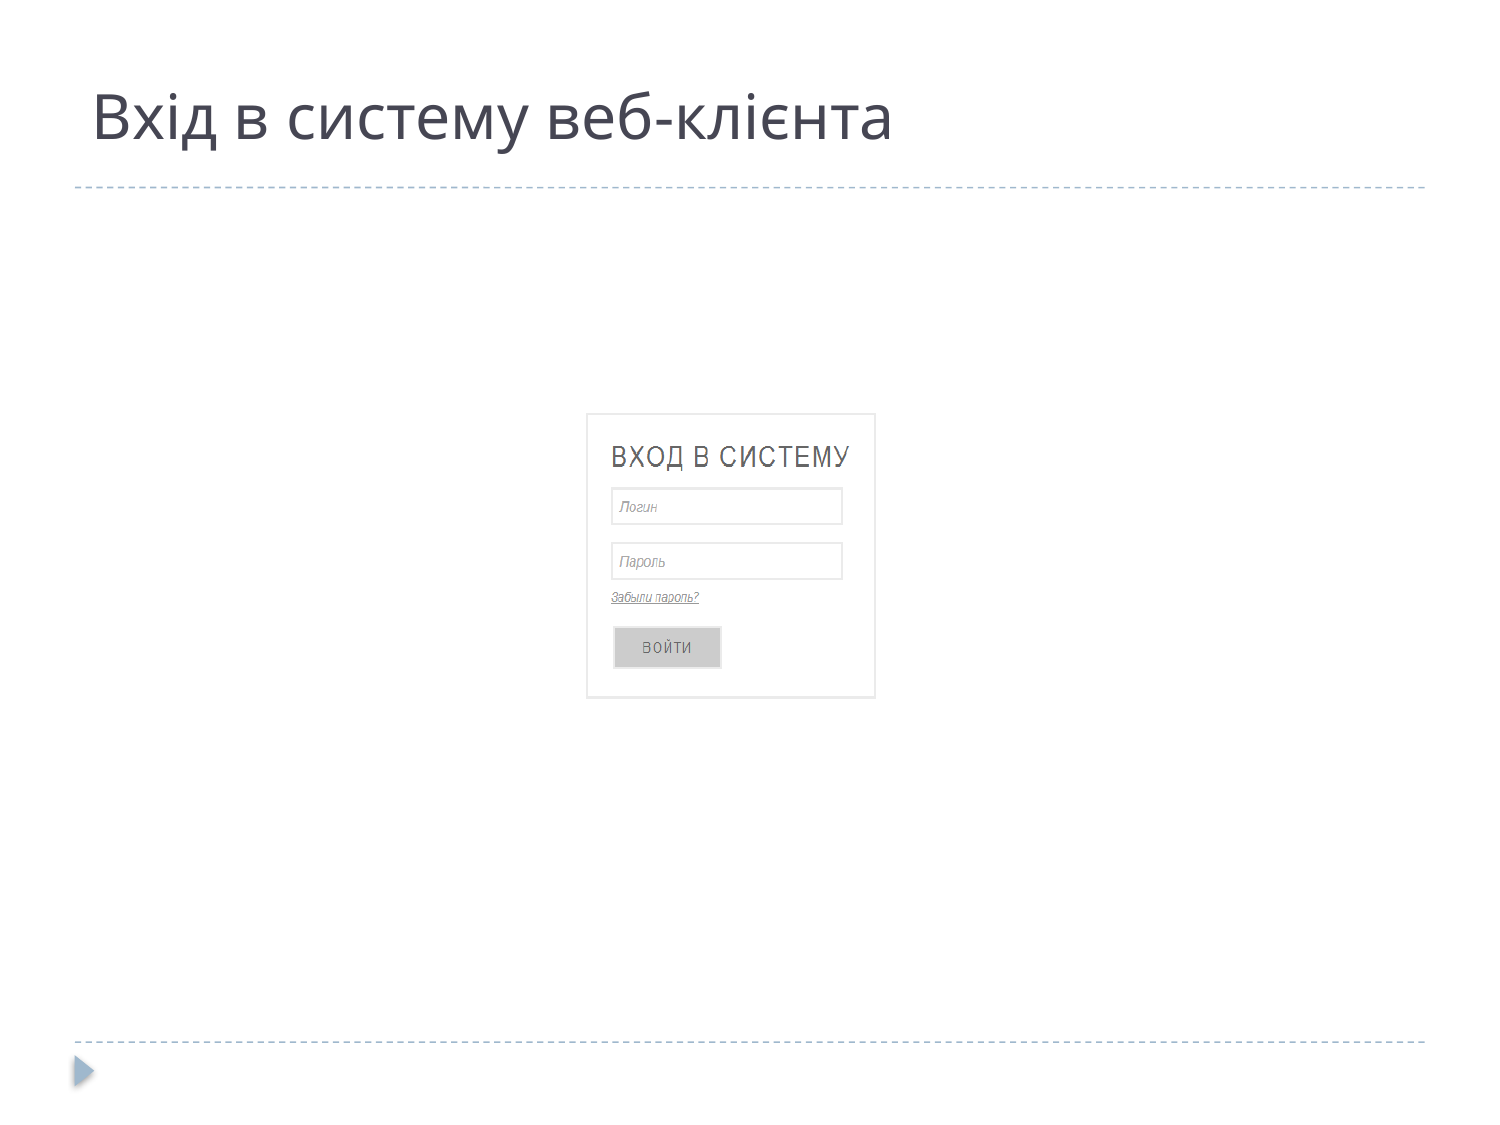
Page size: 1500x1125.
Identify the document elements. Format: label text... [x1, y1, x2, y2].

picture [100, 196, 1365, 894]
title Вхід в систему веб-клієнта [76, 0, 1427, 160]
